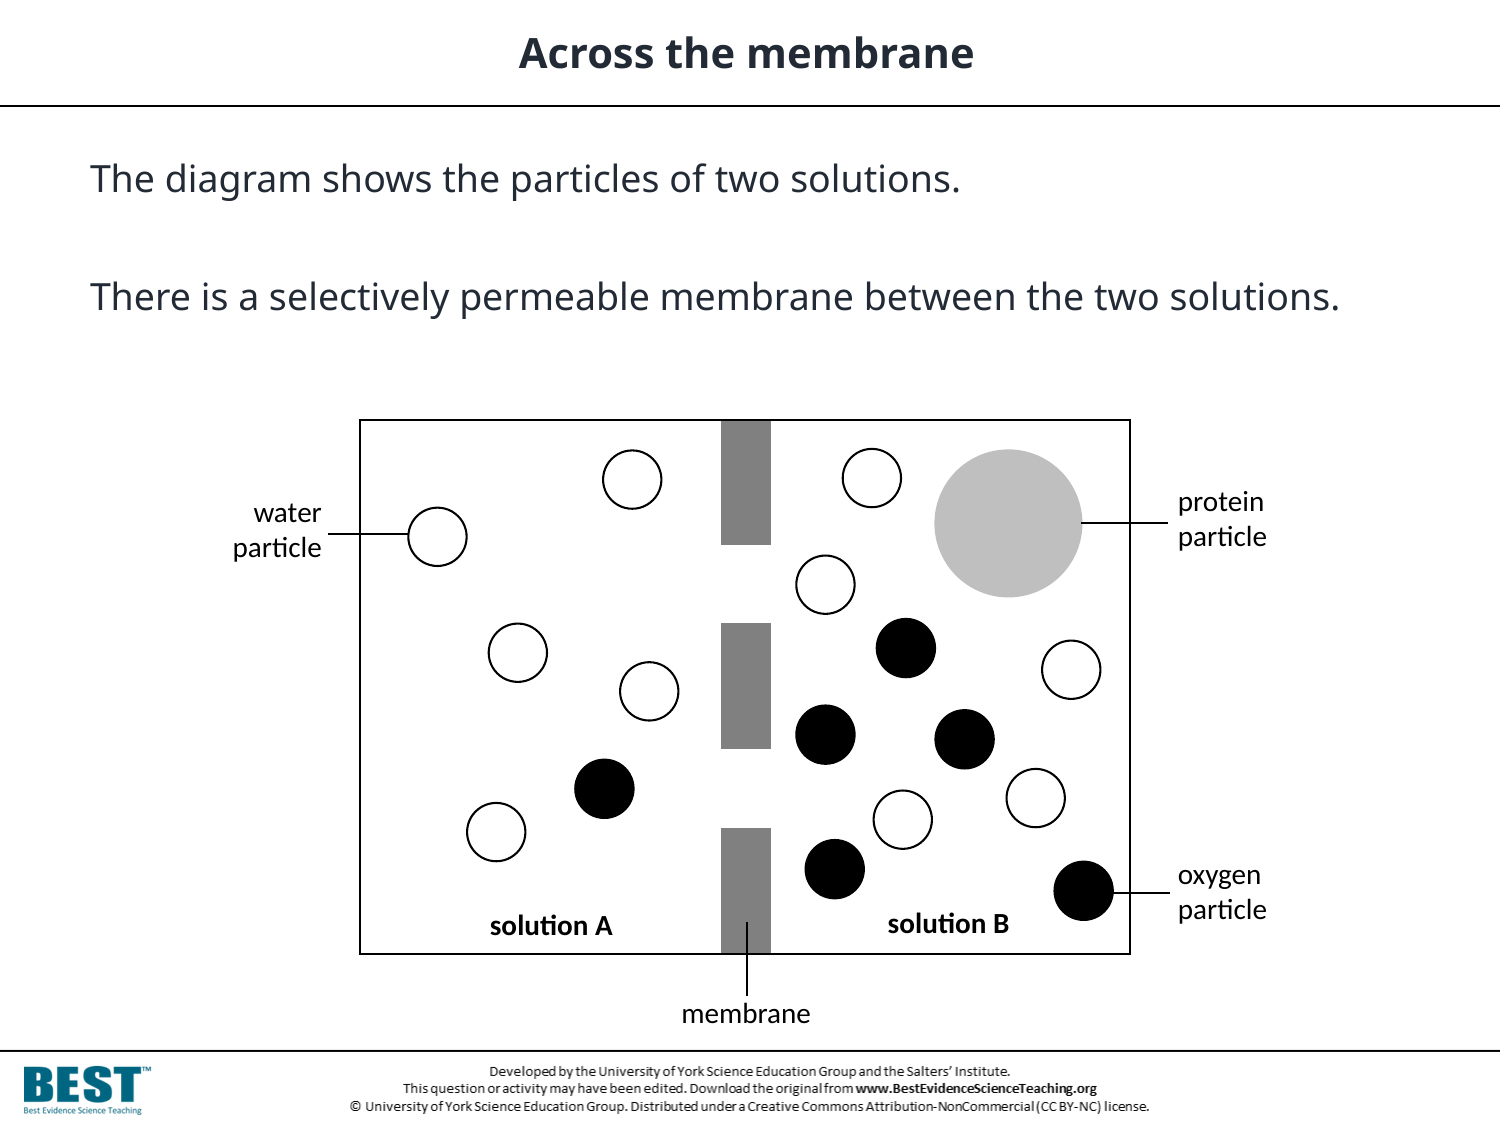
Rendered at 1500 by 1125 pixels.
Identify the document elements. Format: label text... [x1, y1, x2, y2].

picture [0, 105, 1500, 1125]
text_box Across the membrane [23, 4, 1471, 99]
